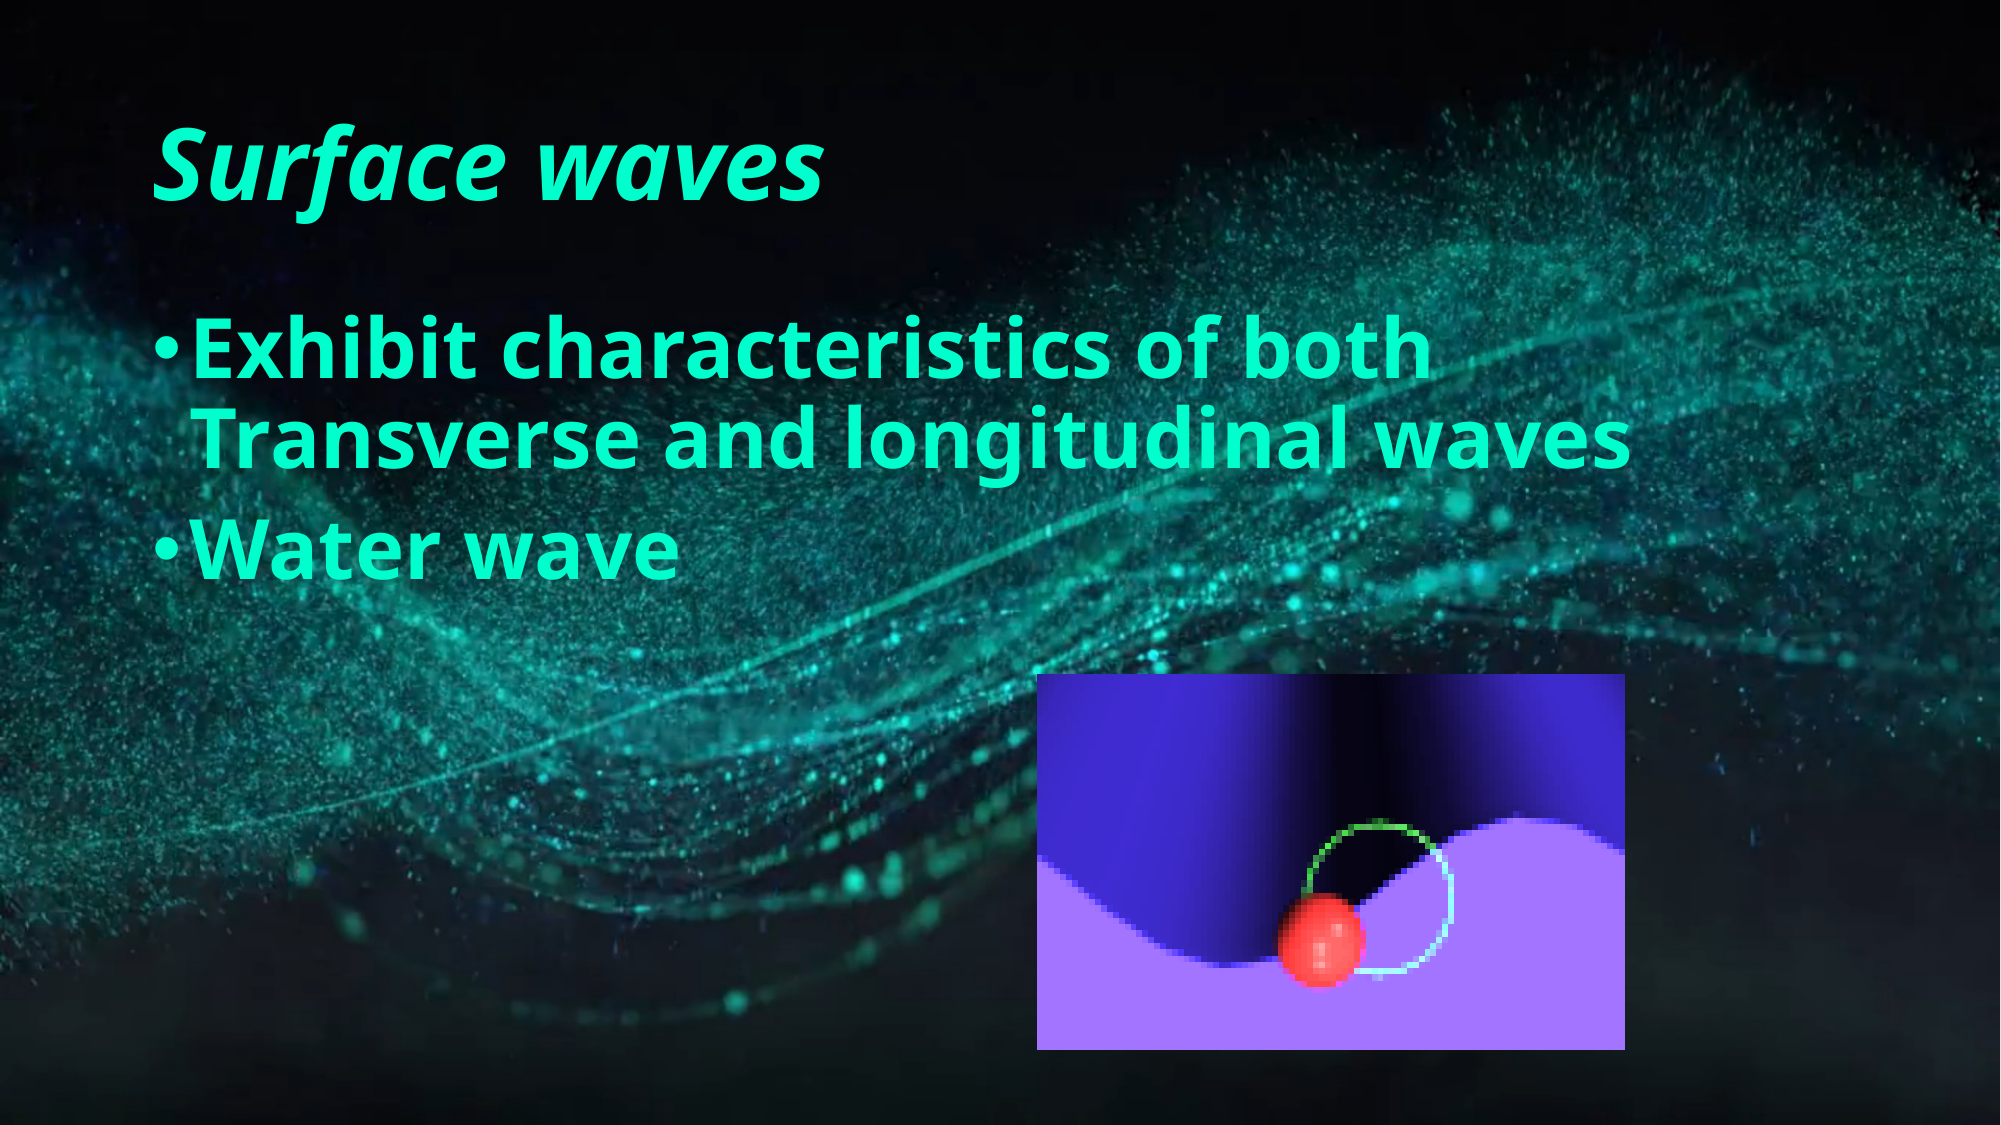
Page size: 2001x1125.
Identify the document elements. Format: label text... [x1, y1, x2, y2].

picture [0, 0, 2001, 1125]
list Exhibit characteristics of both Transverse and longitudinal waves Water wave [137, 299, 1863, 1014]
title Surface waves [137, 59, 1863, 278]
